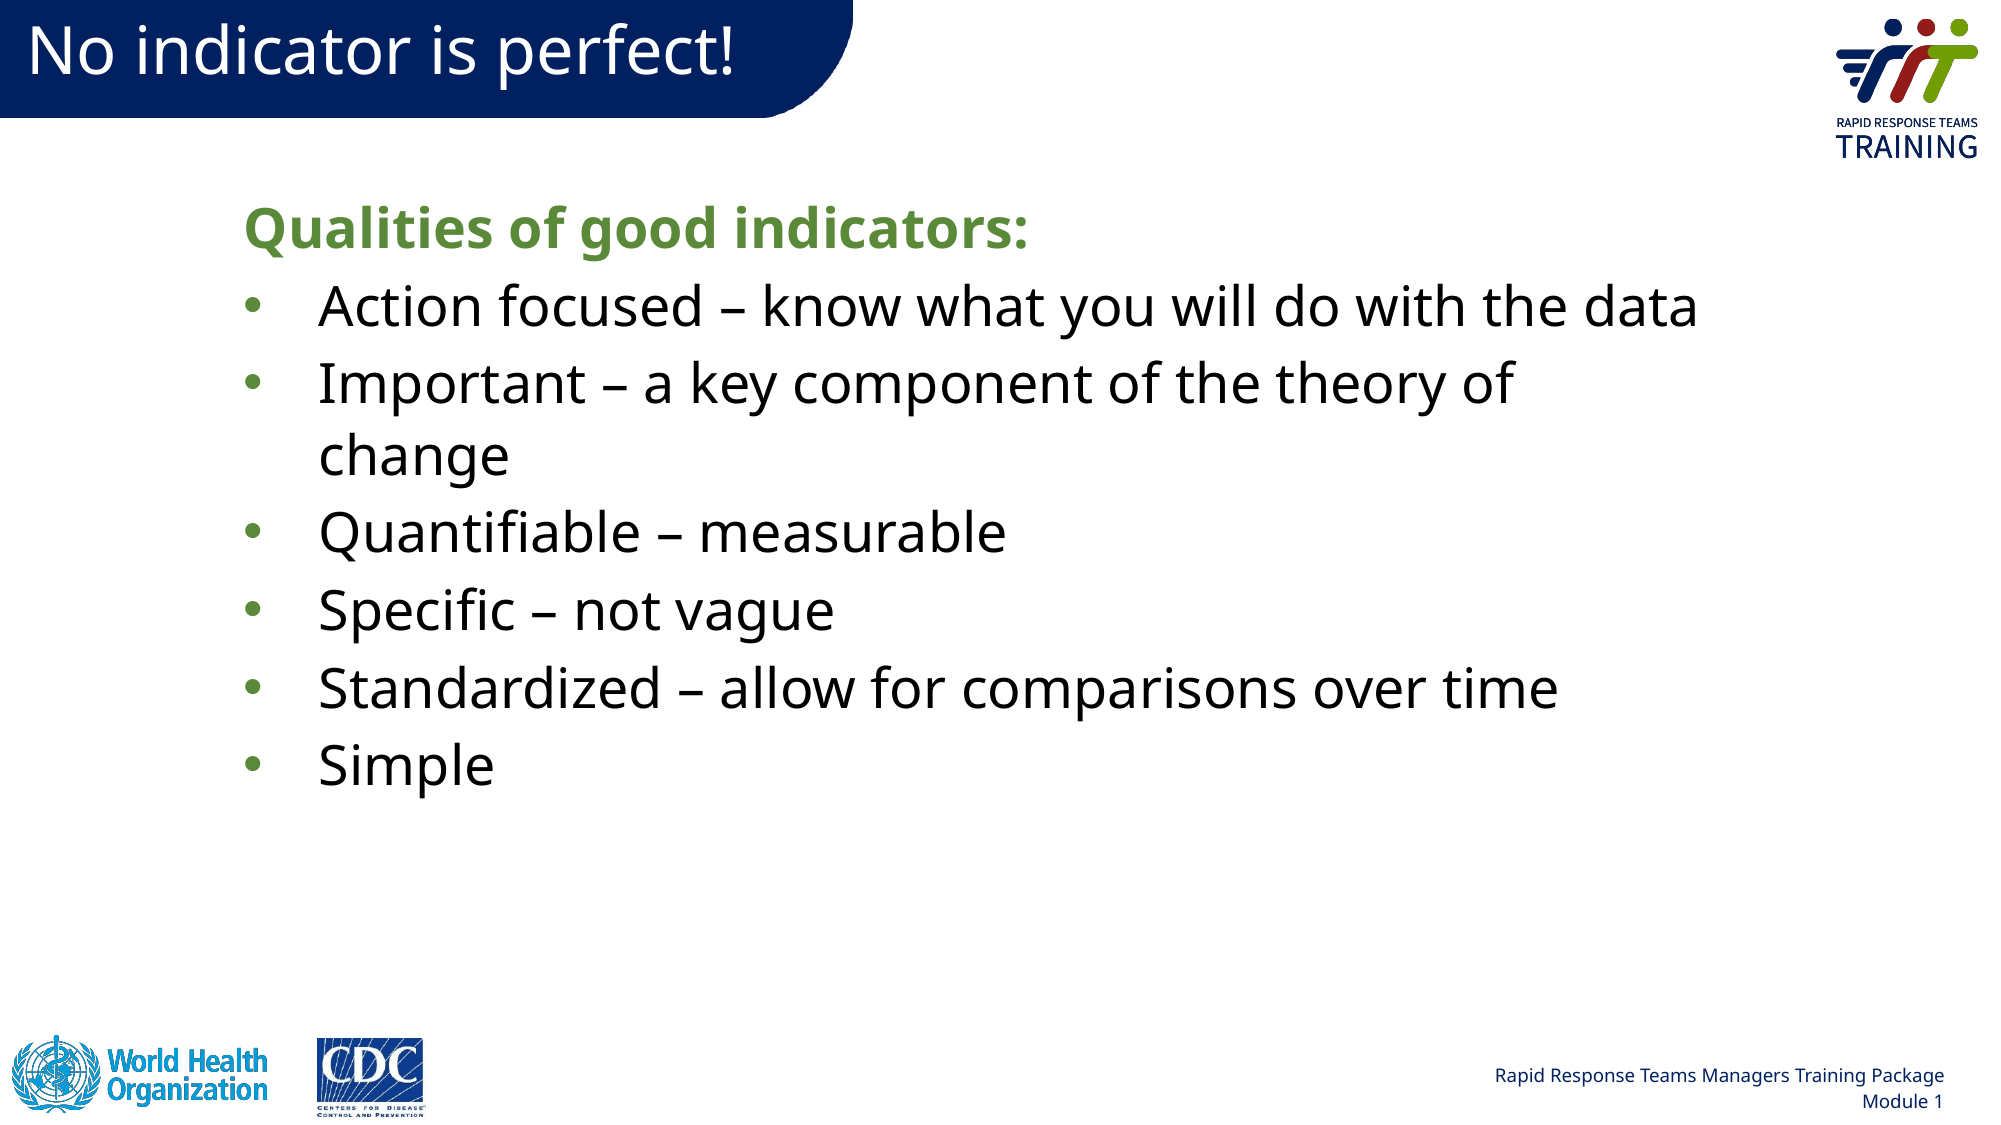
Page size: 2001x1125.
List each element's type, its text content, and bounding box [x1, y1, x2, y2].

picture [22, 1062, 26, 1077]
picture [59, 1035, 267, 1113]
title No indicator is perfect! [18, 0, 864, 107]
picture [317, 1038, 426, 1117]
picture [0, 0, 853, 118]
picture [36, 1088, 78, 1105]
picture [12, 1083, 48, 1113]
picture [46, 1056, 54, 1062]
picture [12, 1035, 54, 1068]
picture [34, 1054, 43, 1078]
picture [40, 1062, 47, 1070]
list Qualities of good indicators: Action focused – know what you will do with the data Important – a key component of the theory of change Quantifiable – measurable Specific – not vague Standardized – allow for comparisons over time Simple [235, 180, 1731, 945]
picture [71, 1053, 90, 1091]
picture [30, 1083, 37, 1091]
picture [1835, 19, 1978, 167]
picture [24, 1054, 36, 1087]
picture [50, 1108, 62, 1113]
